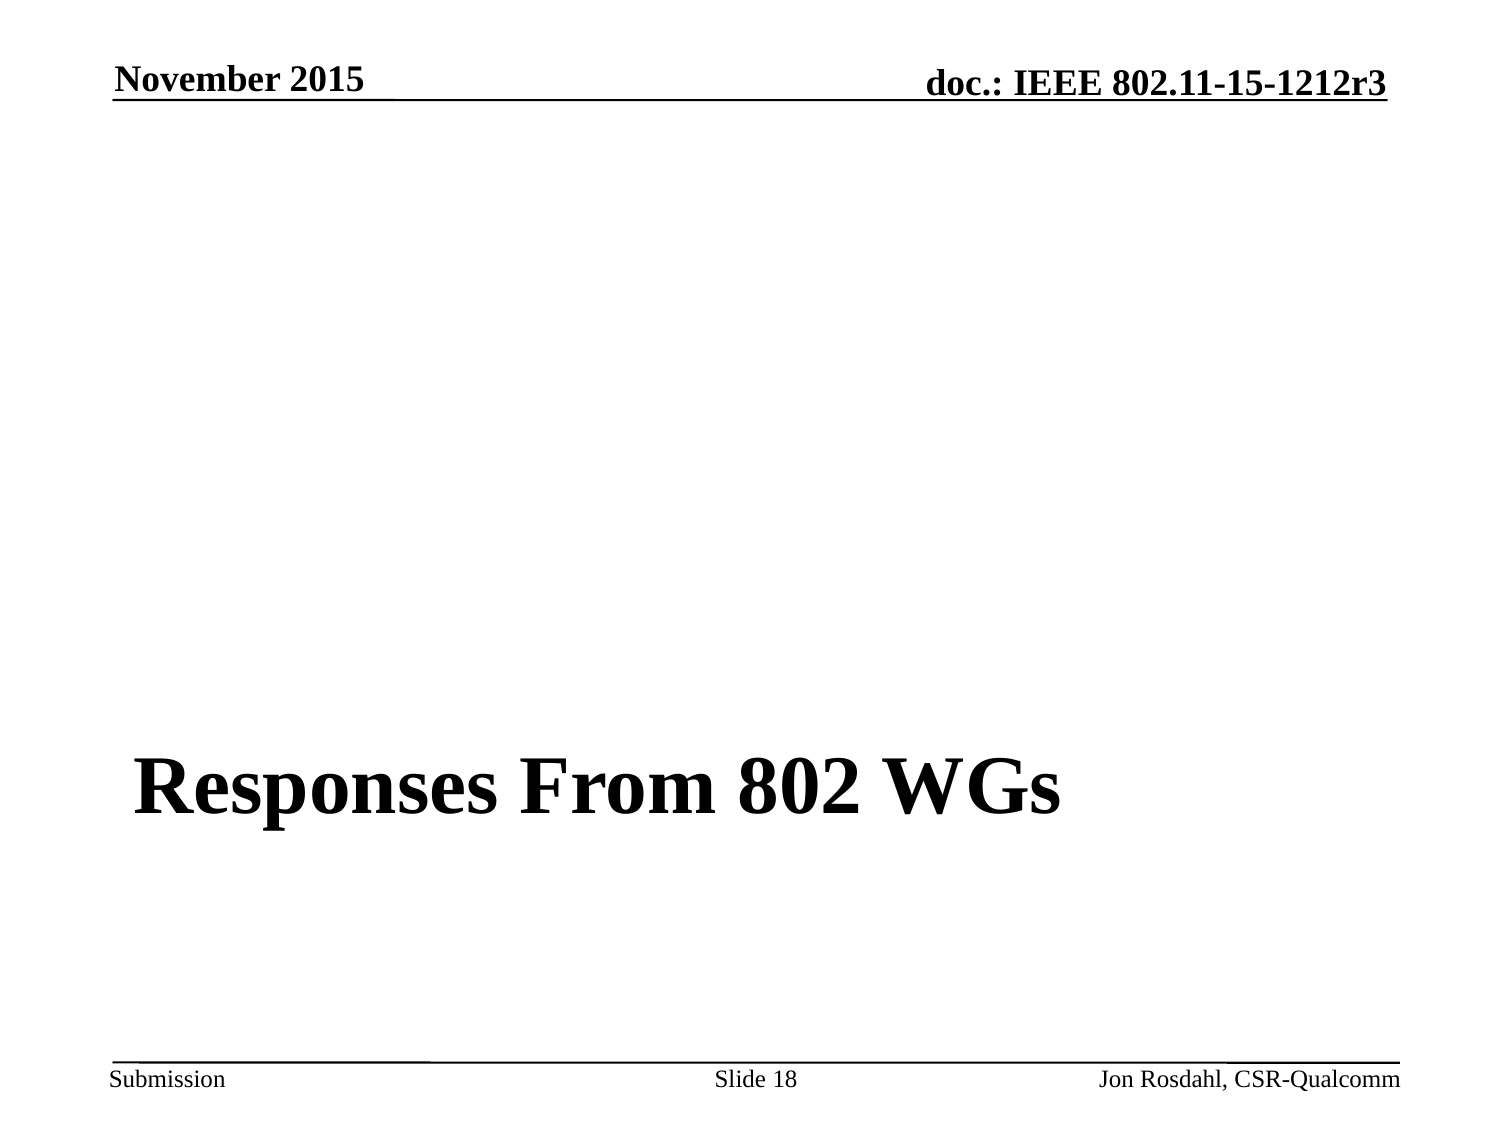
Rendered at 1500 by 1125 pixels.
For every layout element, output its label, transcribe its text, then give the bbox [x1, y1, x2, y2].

slide_number Slide 18 [712, 1061, 800, 1123]
footer Jon Rosdahl, CSR-Qualcomm [878, 1061, 1402, 1093]
title Responses From 802 WGs [118, 722, 1394, 947]
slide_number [114, 54, 423, 100]
